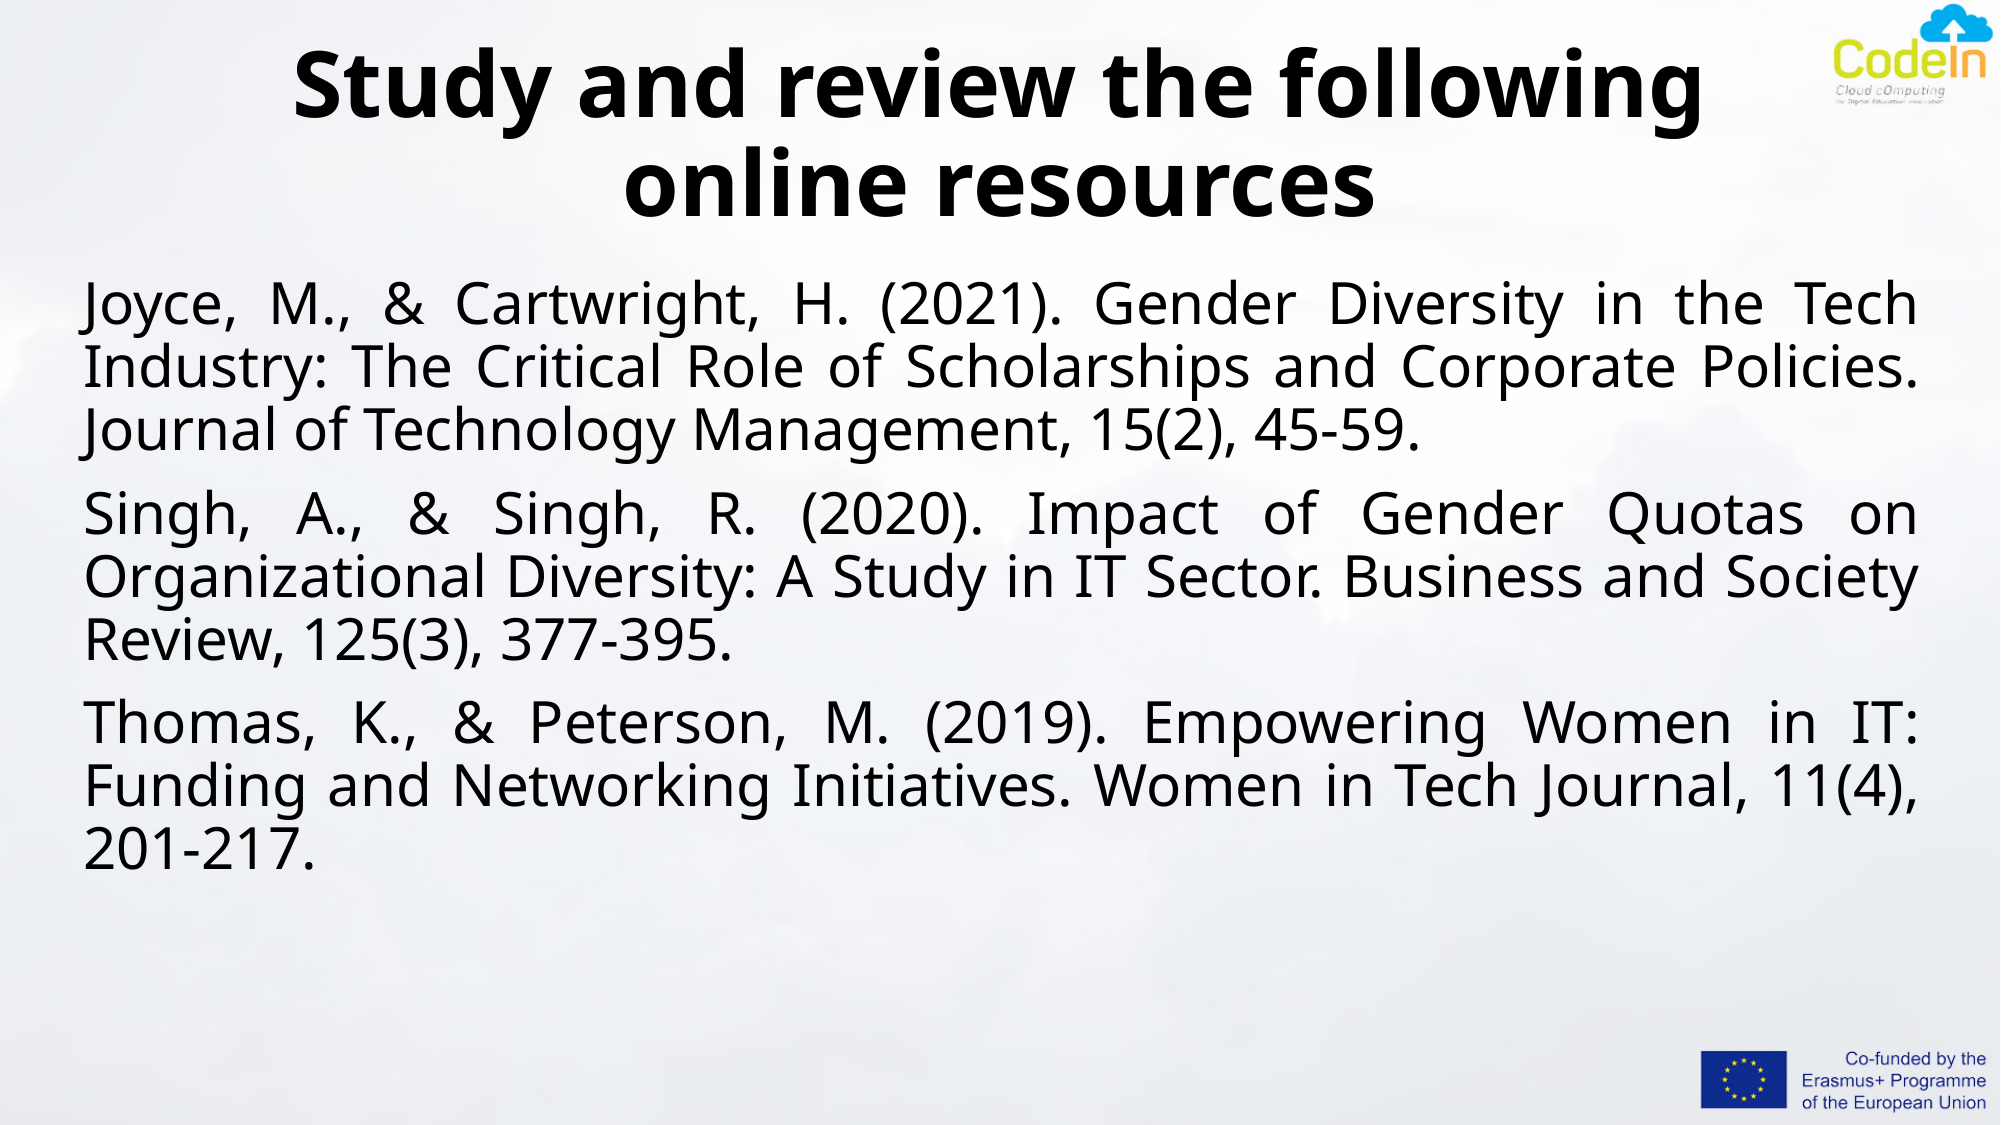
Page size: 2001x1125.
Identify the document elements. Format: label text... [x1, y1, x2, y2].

title Study and review the following online resources [137, 28, 1863, 247]
picture [0, 0, 2001, 1125]
list Joyce, M., & Cartwright, H. (2021). Gender Diversity in the Tech Industry: The Critical Role of Scholarships and Corporate Policies. Journal of Technology Management, 15(2), 45-59. Singh, A., & Singh, R. (2020). Impact of Gender Quotas on Organizational Diversity: A Study in IT Sector. Business and Society Review, 125(3), 377-395. Thomas, K., & Peterson, M. (2019). Empowering Women in IT: Funding and Networking Initiatives. Women in Tech Journal, 11(4), 201-217. [68, 267, 1935, 1097]
